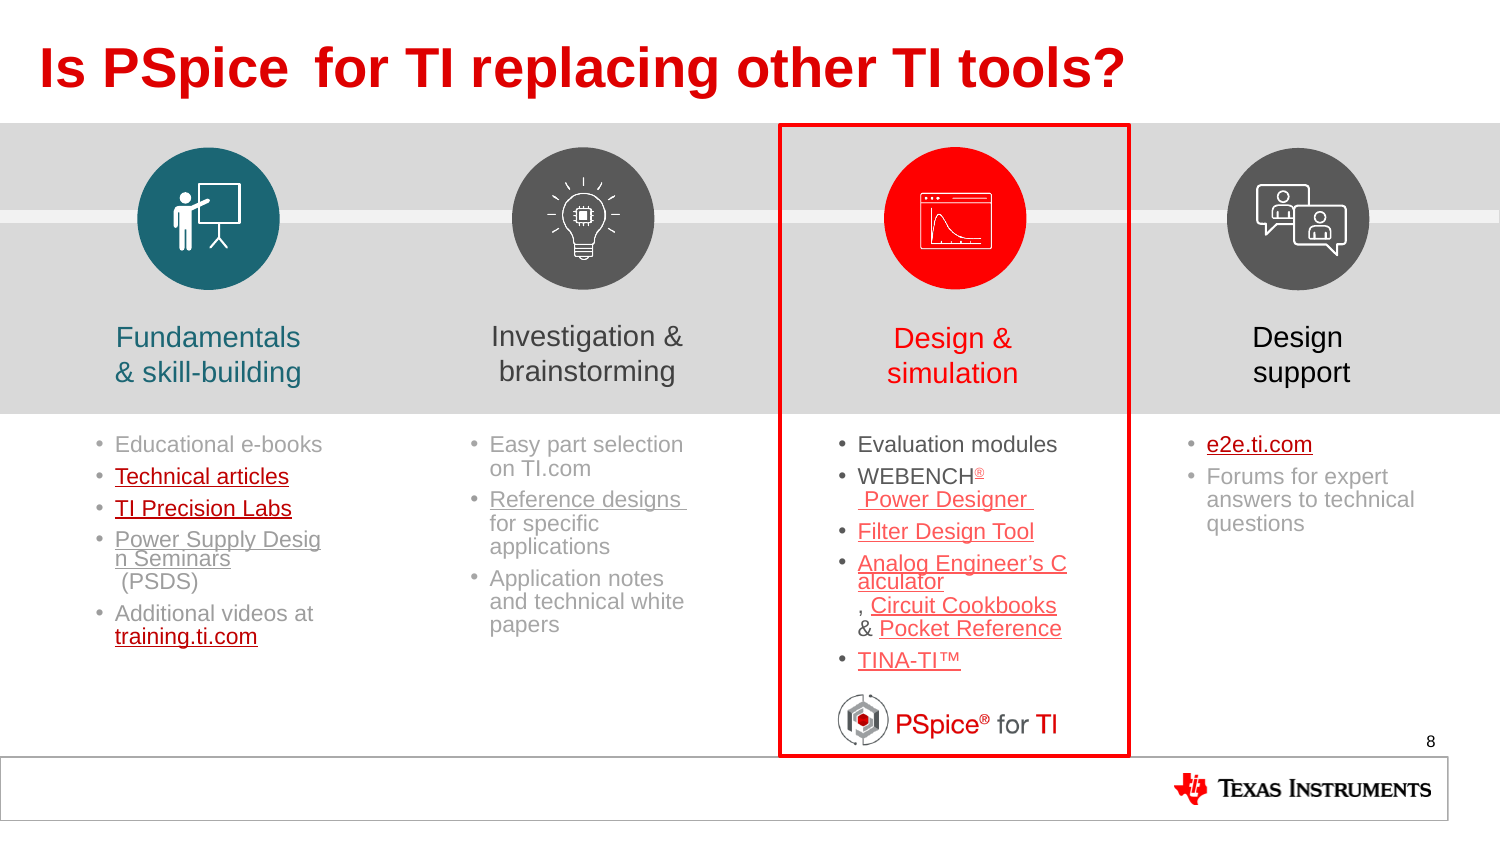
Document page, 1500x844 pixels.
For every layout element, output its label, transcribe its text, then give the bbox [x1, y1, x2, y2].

text_box Design support [1186, 311, 1418, 397]
text_box [1131, 221, 1500, 414]
text_box [1131, 123, 1500, 216]
text_box [0, 223, 778, 414]
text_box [513, 149, 653, 288]
slide_number 8 [1100, 723, 1451, 750]
text_box Educational e-books Technical articles TI Precision Labs Power Supply Design Seminars (PSDS) Additional videos at training.ti.com [80, 426, 348, 639]
text_box Easy part selection on TI.com Reference designs for specific applications Application notes and technical white papers [455, 426, 711, 675]
text_box Investigation & brainstorming [459, 310, 715, 396]
text_box e2e.ti.com Forums for expert answers to technical questions [1172, 426, 1432, 544]
picture [818, 679, 1079, 761]
text_box [778, 224, 1131, 758]
picture [1174, 773, 1431, 805]
text_box [137, 147, 280, 215]
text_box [1228, 149, 1368, 289]
text_box [778, 123, 1131, 215]
text_box [0, 123, 778, 210]
text_box [137, 224, 280, 290]
title Is PSpice for TI replacing other TI tools? [24, 19, 1500, 121]
text_box Fundamentals & skill-building [96, 310, 321, 396]
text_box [173, 183, 240, 251]
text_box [885, 148, 1025, 288]
